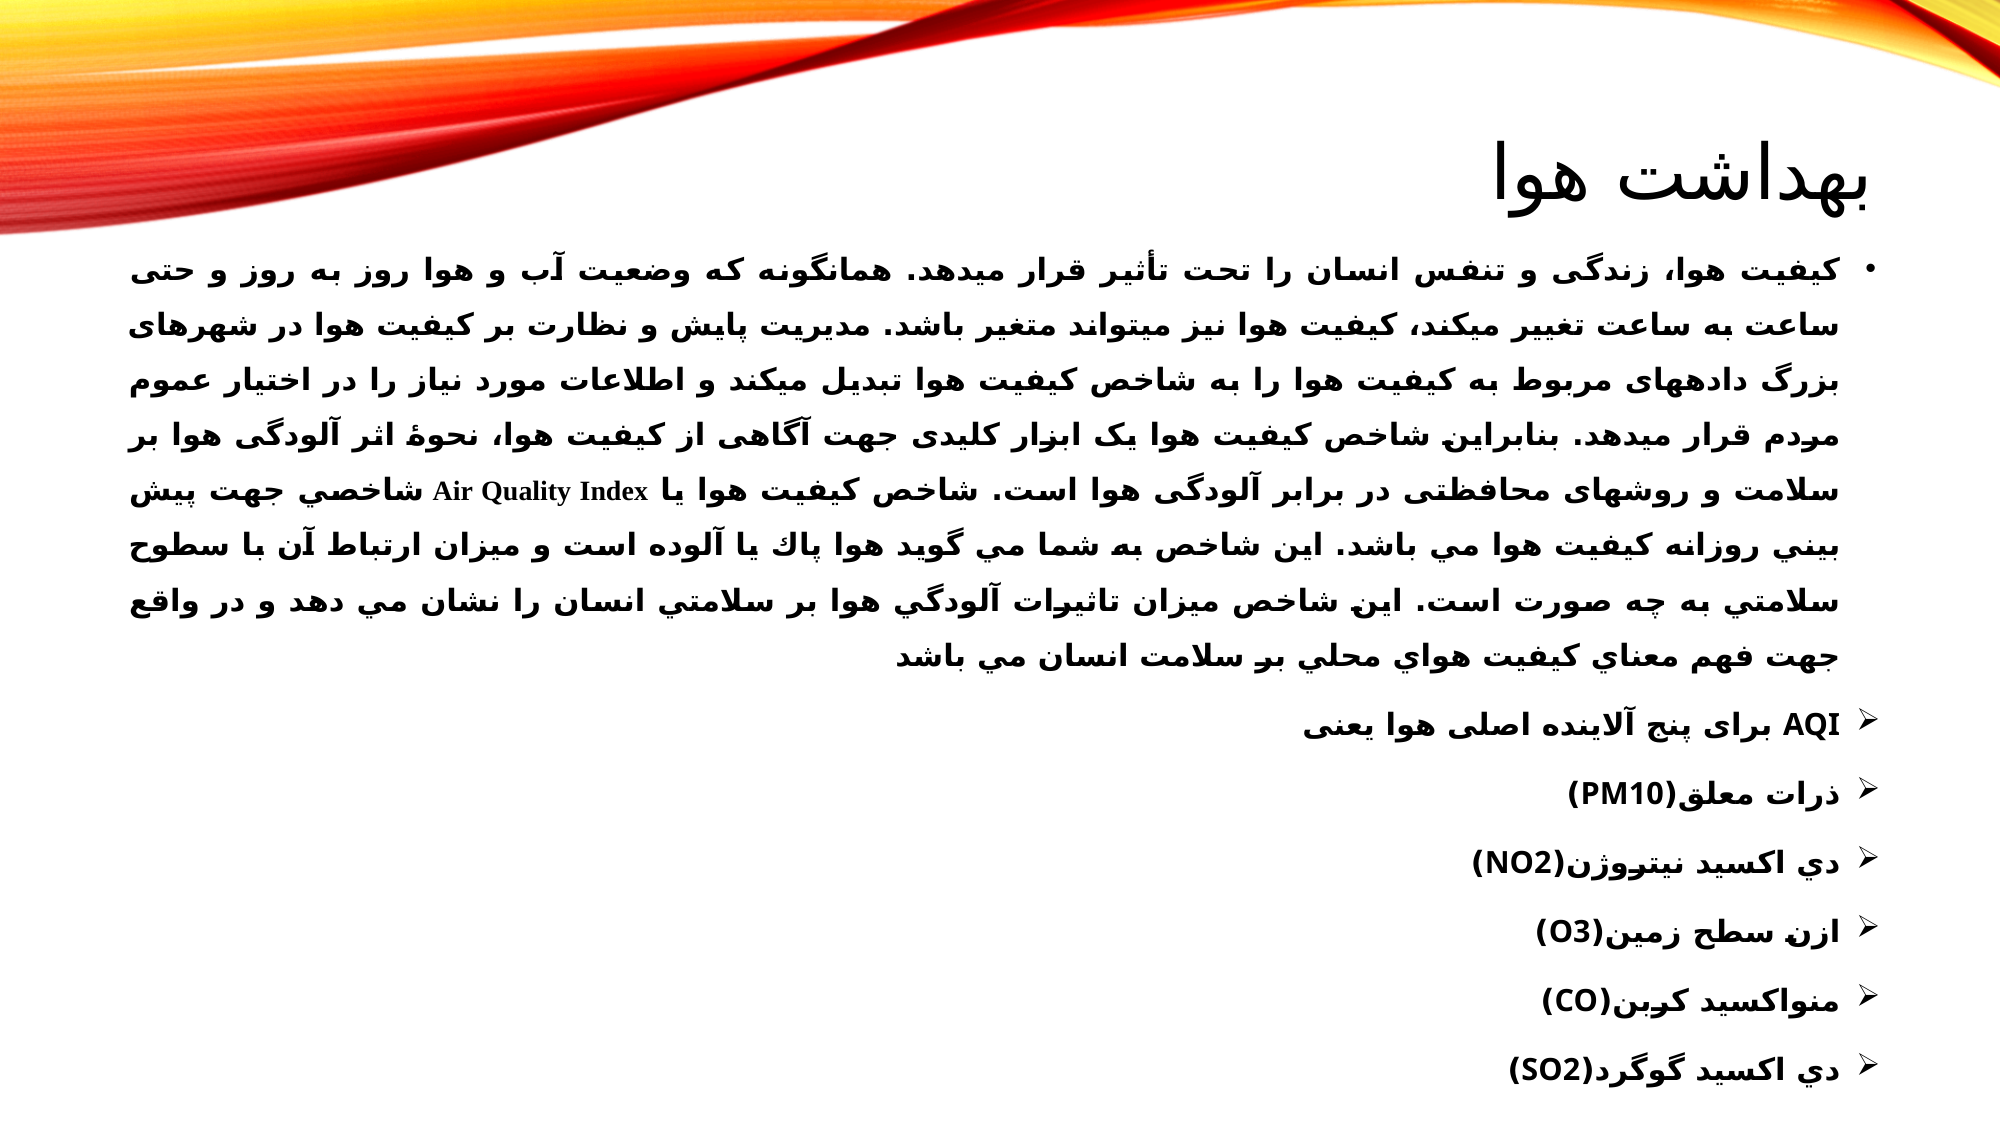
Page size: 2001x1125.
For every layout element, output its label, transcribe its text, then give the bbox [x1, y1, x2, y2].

title بهداشت هوا [474, 125, 1888, 223]
picture [0, 0, 2000, 237]
list کیفیت هوا، زندگی و تنفس انسان را تحت تأثیر قرار میدهد. همانگونه که وضعیت آب و هوا روز به روز و حتی ساعت به ساعت تغییر میکند، کیفیت هوا نیز میتواند متغیر باشد. مدیریت پایش و نظارت بر کیفیت هوا در شهرهای بزرگ دادههای مربوط به کیفیت هوا را به شاخص کیفیت هوا تبدیل میکند و اطلاعات مورد نیاز را در اختیار عموم مردم قرار میدهد. بنابراین شاخص کیفیت هوا یک ابزار کلیدی جهت آگاهی از کیفیت هوا، نحوۀ اثر آلودگی هوا بر سلامت و روشهای محافظتی در برابر آلودگی هوا است. شاخص كيفيت هوا يا Air Quality Index شاخصي جهت پيش بيني روزانه كيفيت هوا مي باشد. اين شاخص به شما مي گويد هوا پاك يا آلوده است و ميزان ارتباط آن با سطوح سلامتي به چه صورت است. اين شاخص ميزان تاثيرات آلودگي هوا بر سلامتي انسان را نشان مي دهد و در واقع جهت فهم معناي كيفيت هواي محلي بر سلامت انسان مي باشد AQI برای پنج آلاینده اصلی هوا یعنی ذرات معلق(PM10) دي اكسيد نيتروژن(NO2) ازن سطح زمين(O3) منواكسيد كربن(CO) دي اكسيد گوگرد(SO2) [112, 223, 1888, 1097]
